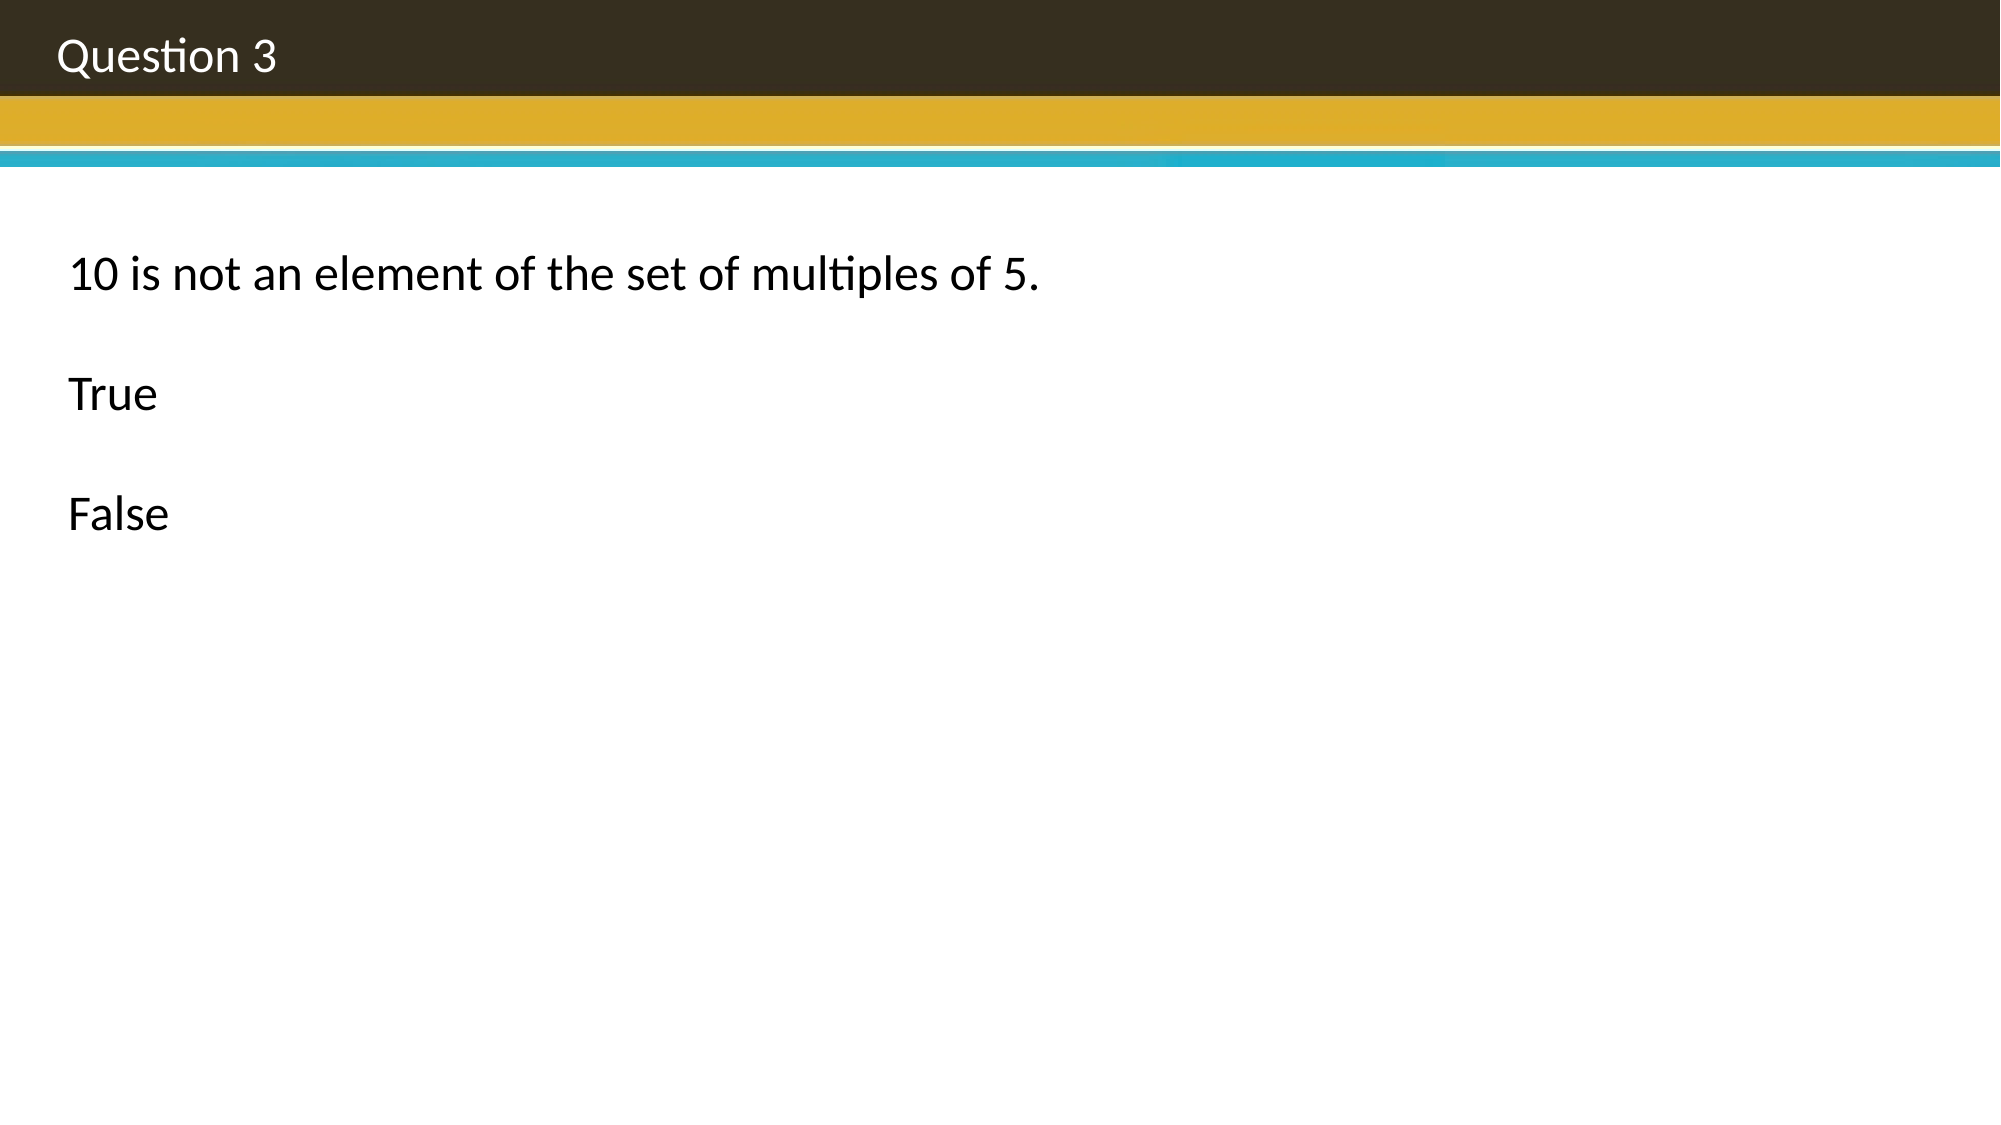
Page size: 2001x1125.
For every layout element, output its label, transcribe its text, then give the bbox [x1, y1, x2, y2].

text_box Question 3 [41, 14, 304, 90]
picture [0, 0, 2000, 167]
text_box 10 is not an element of the set of multiples of 5. True False [53, 233, 1056, 609]
